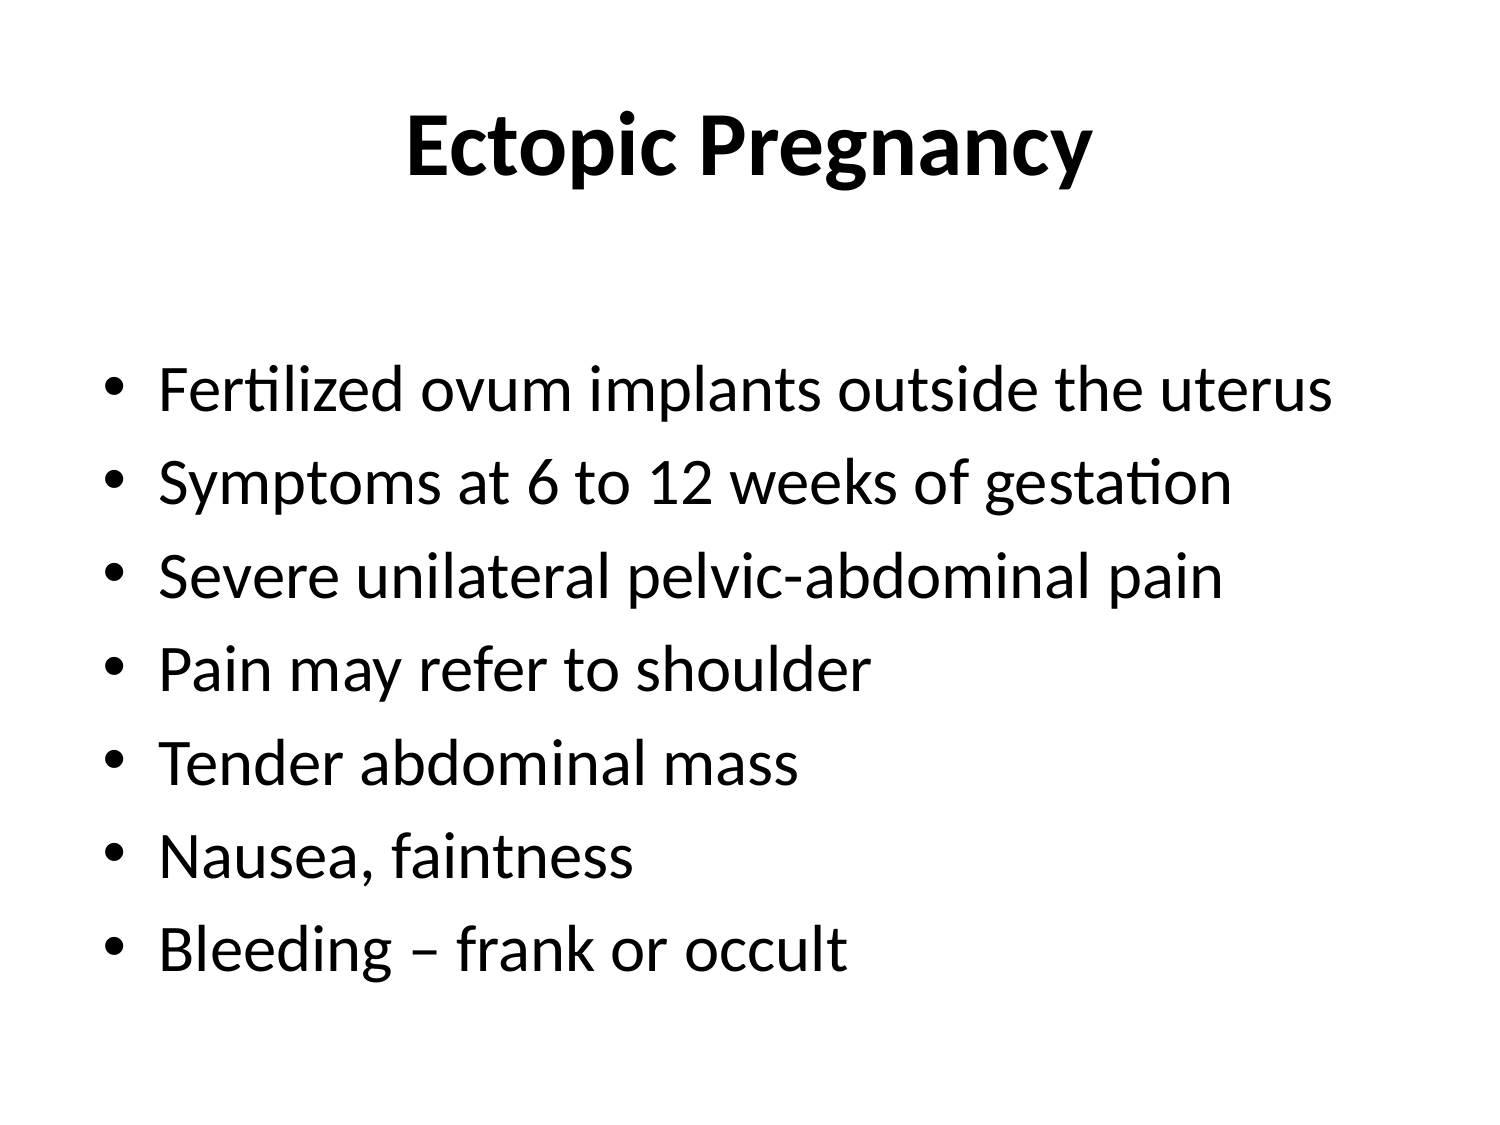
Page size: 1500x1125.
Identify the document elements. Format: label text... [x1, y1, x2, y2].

title Ectopic Pregnancy [75, 45, 1425, 233]
list Fertilized ovum implants outside the uterus Symptoms at 6 to 12 weeks of gestation Severe unilateral pelvic-abdominal pain Pain may refer to shoulder Tender abdominal mass Nausea, faintness Bleeding – frank or occult [87, 337, 1500, 1125]
